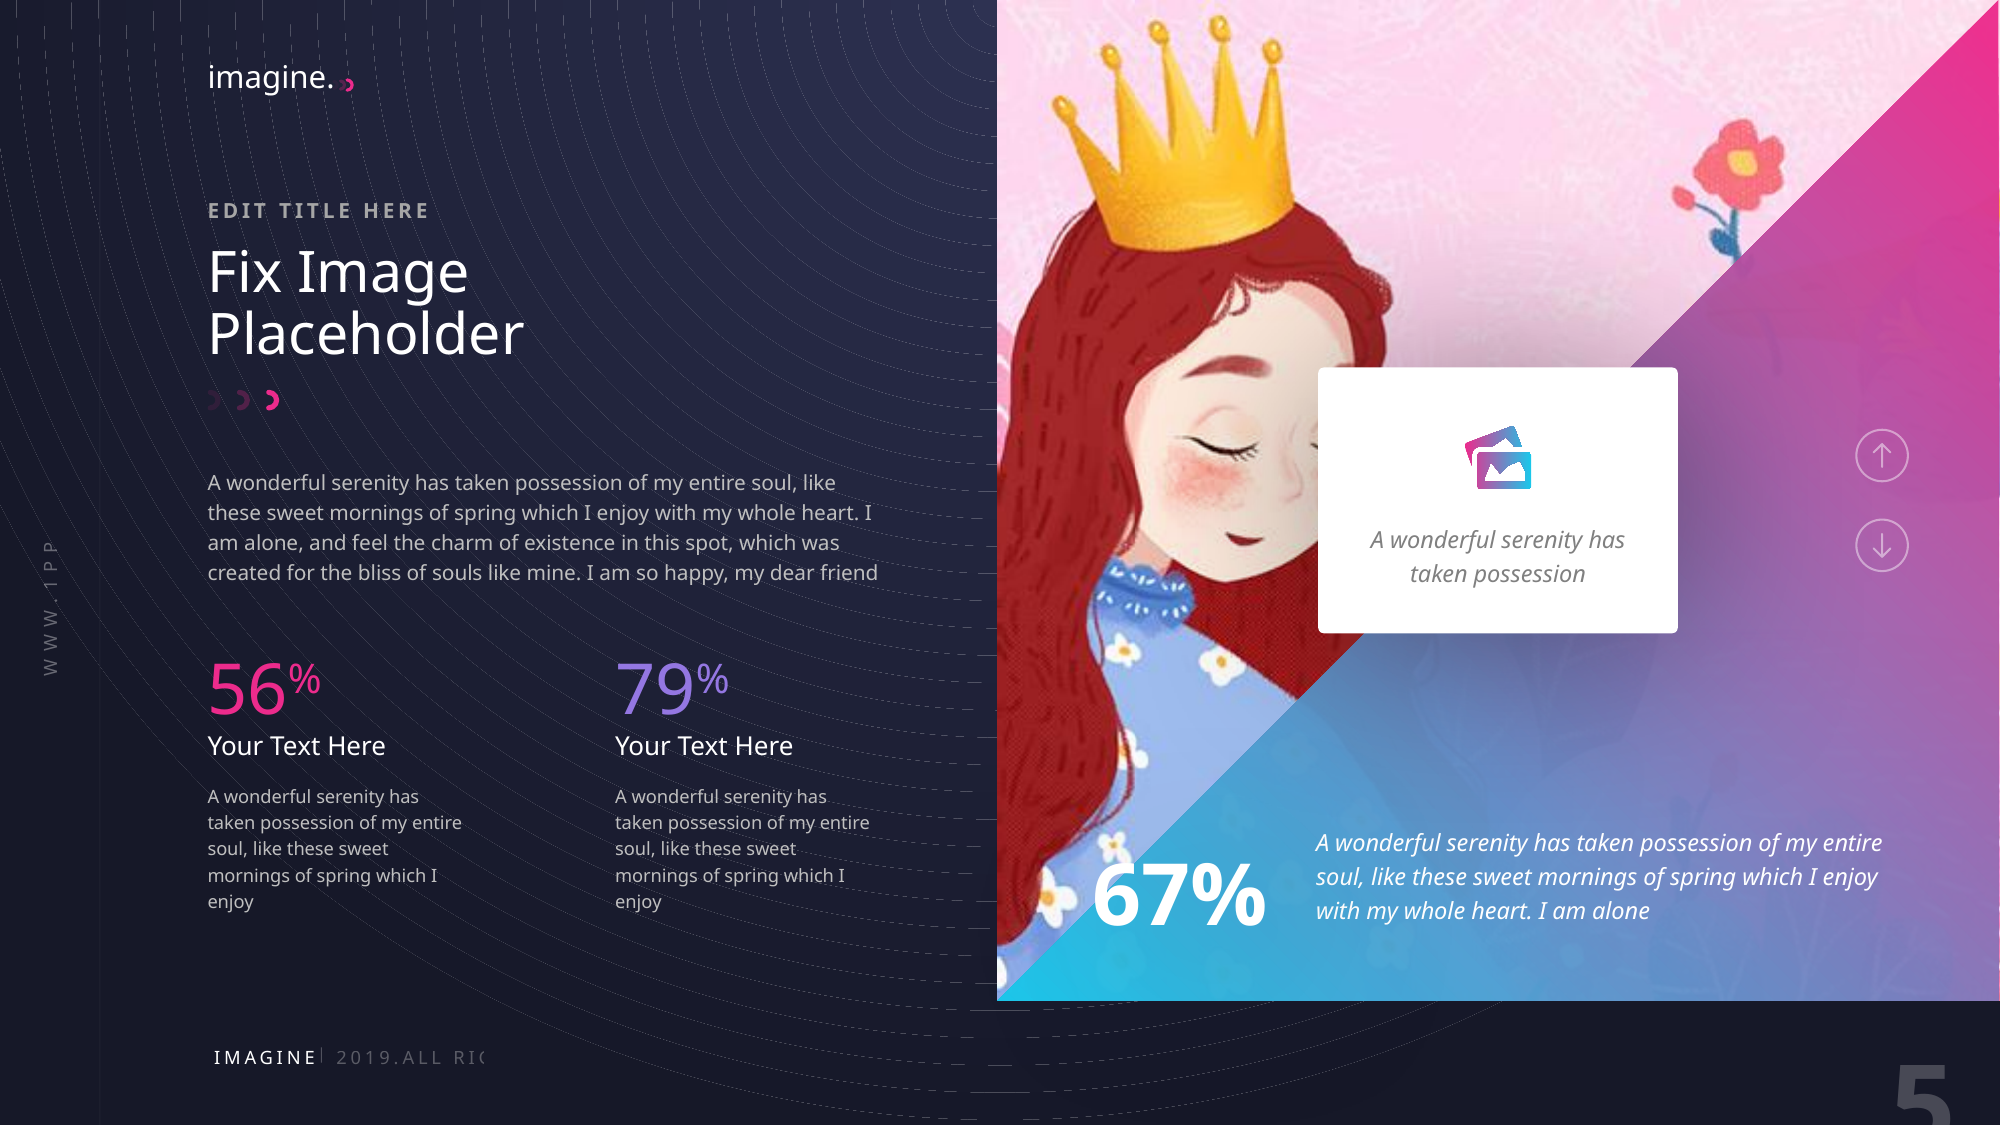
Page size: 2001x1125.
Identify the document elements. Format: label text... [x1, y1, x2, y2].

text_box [1077, 811, 1919, 938]
text_box A wonderful serenity has taken possession of my entire soul, like these sweet mornings of spring which I enjoy [192, 773, 482, 920]
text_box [192, 190, 723, 500]
picture [997, 0, 2000, 1001]
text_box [600, 637, 935, 769]
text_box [202, 392, 277, 408]
text_box A wonderful serenity has taken possession of my entire soul, like these sweet mornings of spring which I enjoy [600, 773, 890, 920]
text_box A wonderful serenity has taken possession of my entire soul, like these sweet mornings of spring which I enjoy with my whole heart. I am alone, and feel the charm of existence in this spot, which was created for the bliss of souls like mine. I am so happy, my dear friend [192, 457, 910, 592]
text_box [1856, 429, 1908, 572]
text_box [1318, 367, 1678, 634]
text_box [192, 637, 528, 769]
